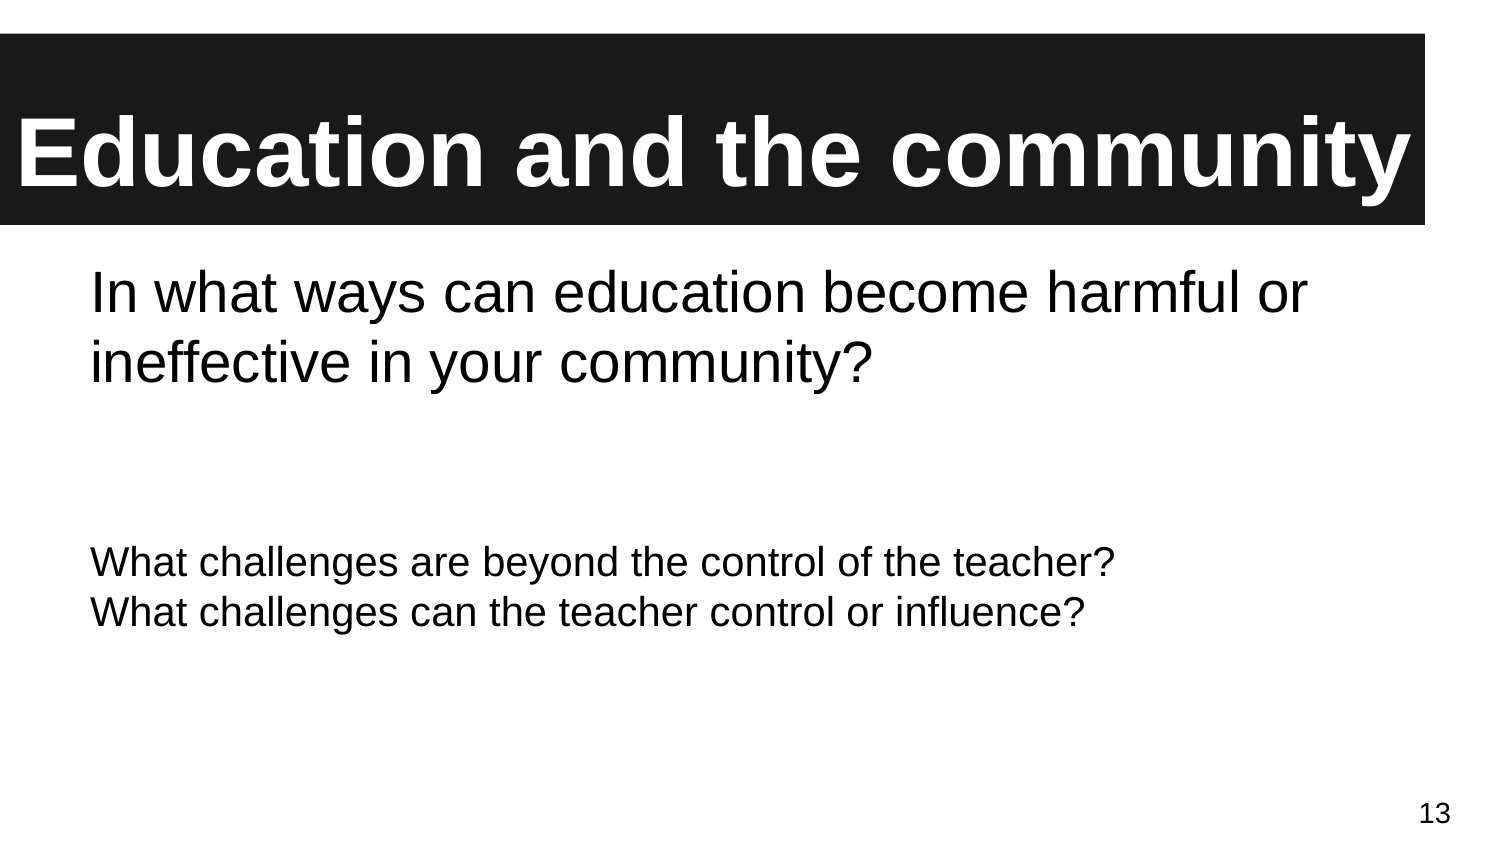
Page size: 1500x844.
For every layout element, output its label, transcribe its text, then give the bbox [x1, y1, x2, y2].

list In what ways can education become harmful or ineffective in your community? What challenges are beyond the control of the teacher? What challenges can the teacher control or influence? [75, 239, 1425, 808]
slide_number 13 [1403, 779, 1494, 844]
title Education and the community [0, 33, 1500, 221]
